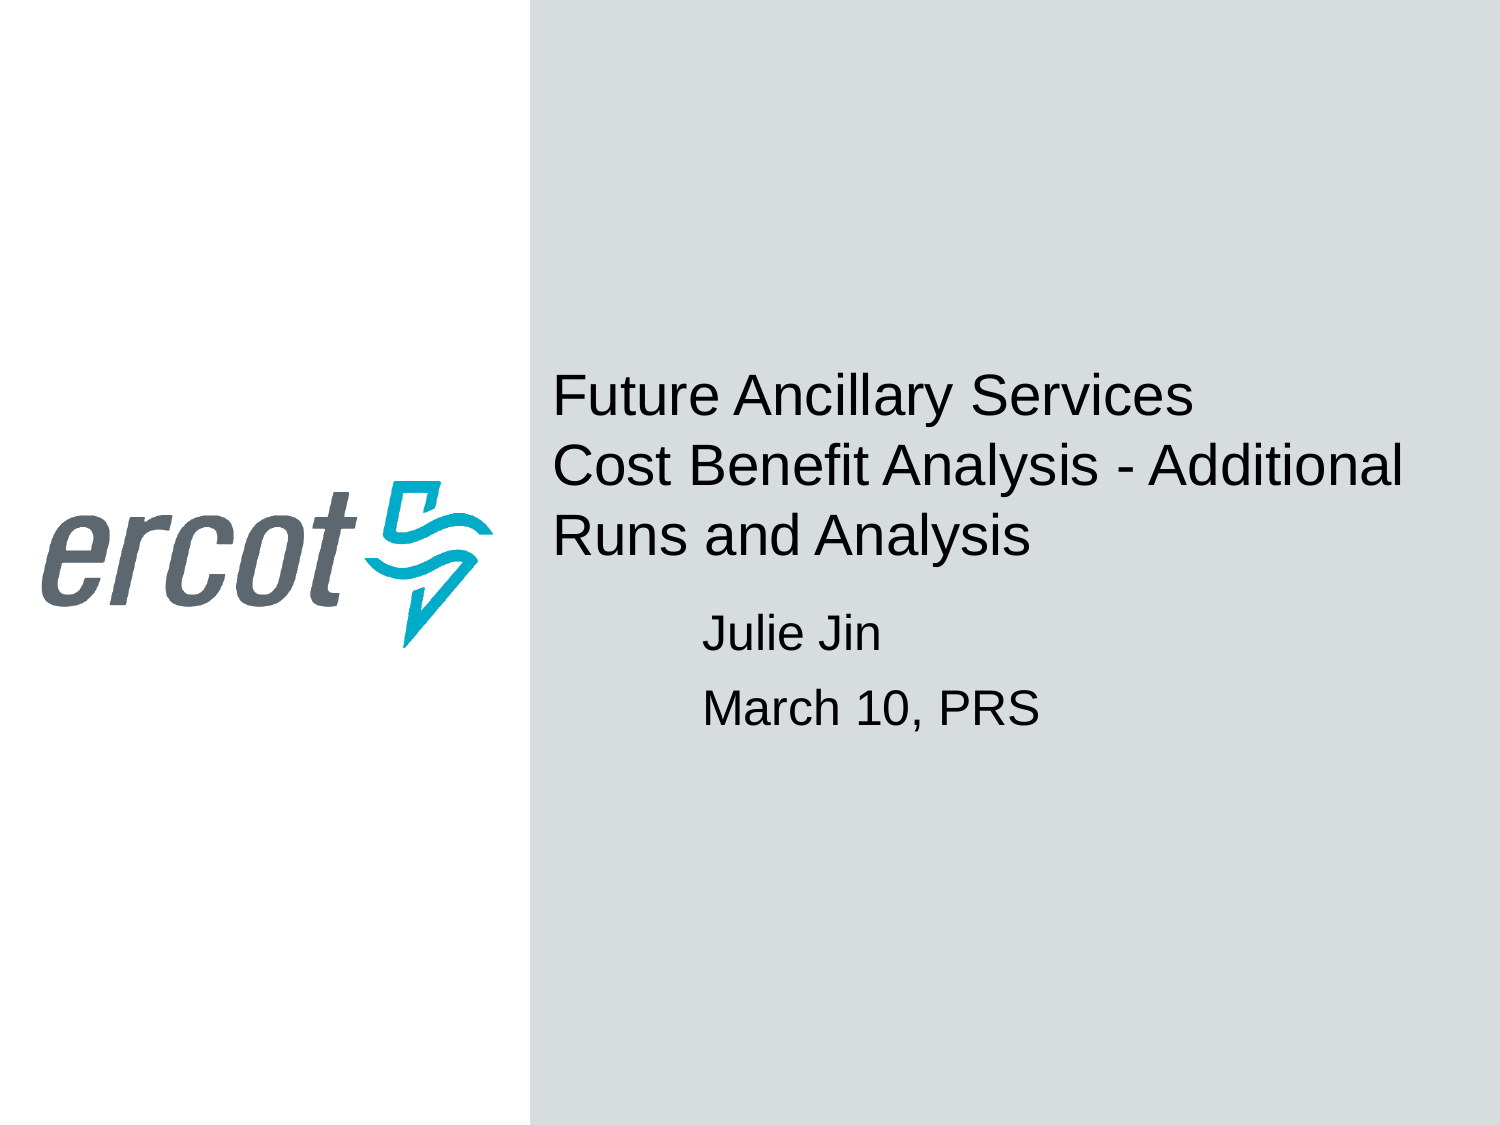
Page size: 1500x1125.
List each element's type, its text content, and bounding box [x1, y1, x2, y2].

text_box Future Ancillary Services Cost Benefit Analysis - Additional Runs and Analysis [537, 350, 1488, 575]
text_box Julie Jin March 10, PRS [687, 599, 1250, 888]
picture [32, 471, 501, 654]
